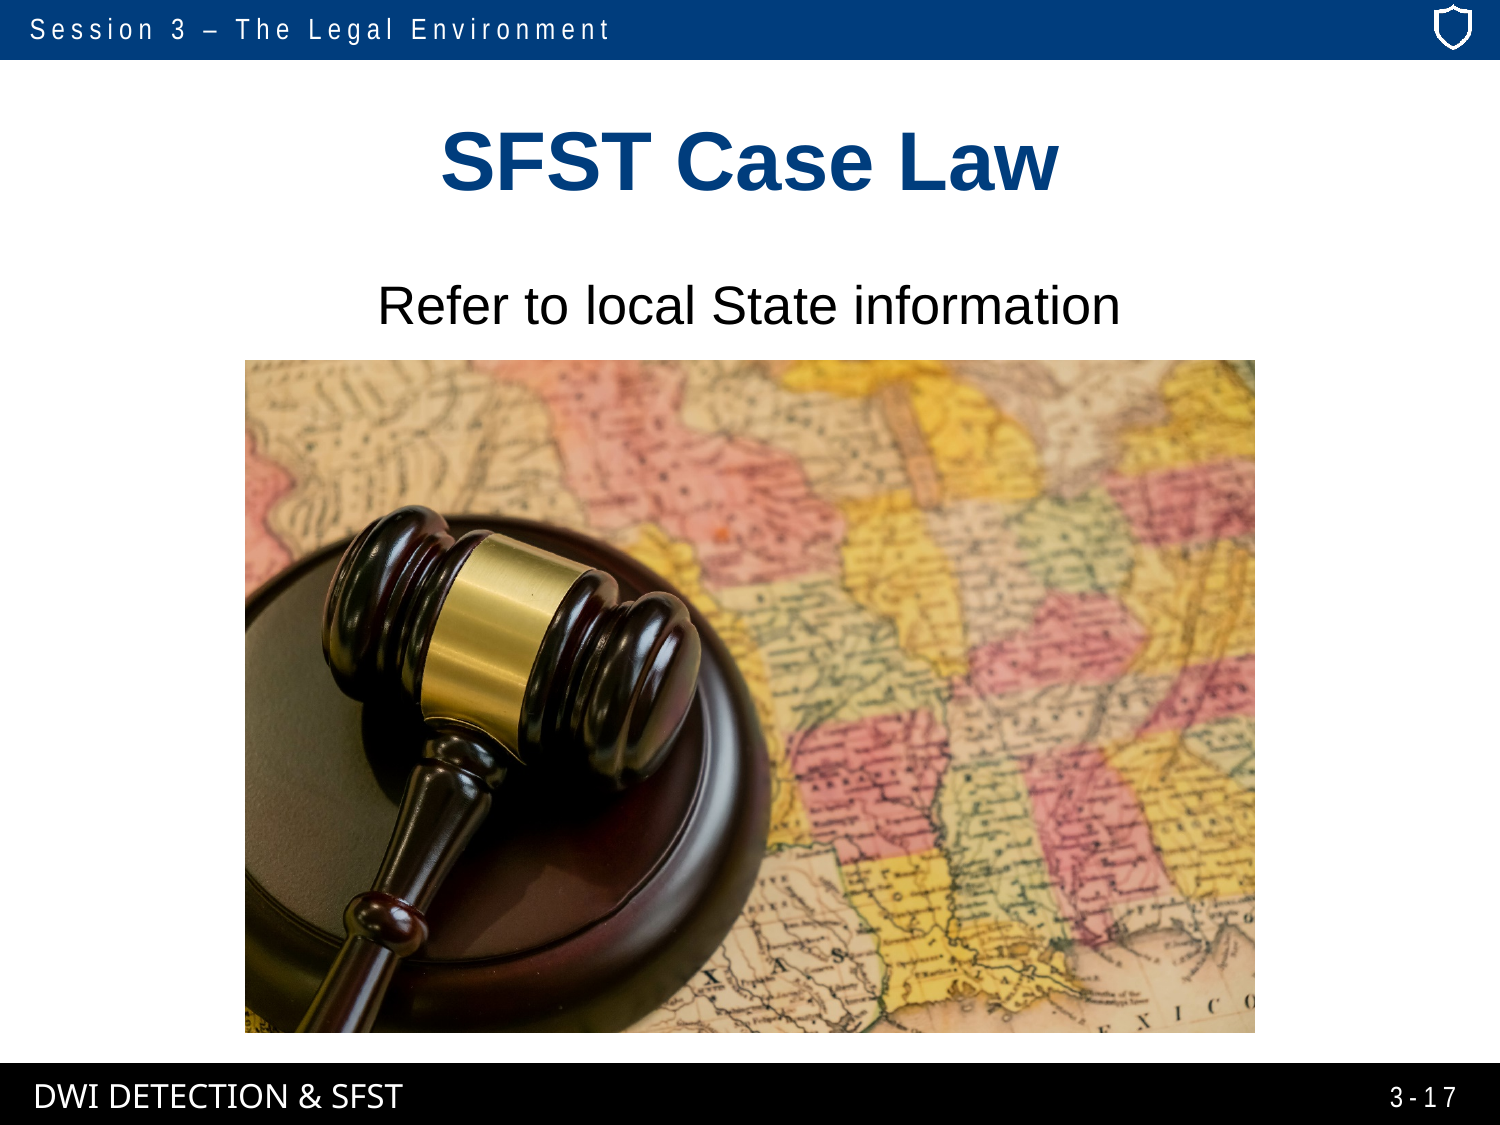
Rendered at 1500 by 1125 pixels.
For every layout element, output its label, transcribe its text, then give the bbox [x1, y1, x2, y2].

title SFST Case Law [75, 104, 1425, 210]
list Refer to local State information [75, 270, 1425, 975]
picture [1434, 4, 1472, 50]
slide_number 3-17 [1121, 1065, 1472, 1125]
picture [245, 359, 1255, 1033]
